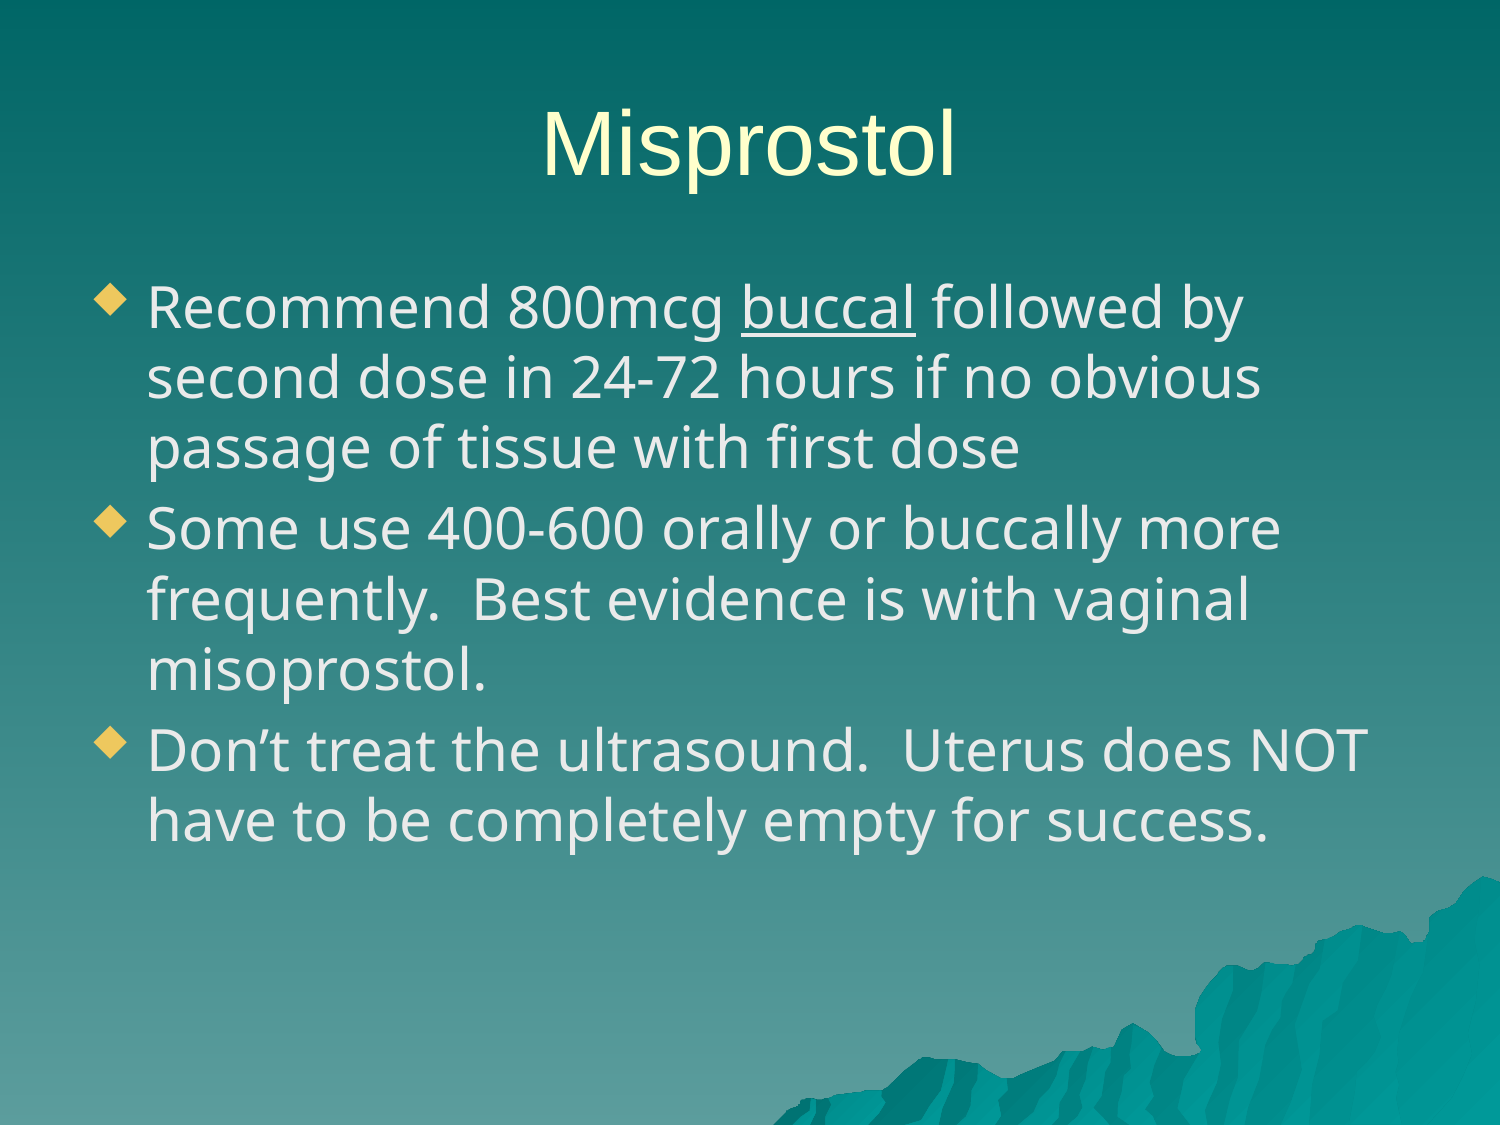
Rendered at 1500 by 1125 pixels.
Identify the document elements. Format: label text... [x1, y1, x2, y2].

list Recommend 800mcg buccal followed by second dose in 24-72 hours if no obvious passage of tissue with first dose Some use 400-600 orally or buccally more frequently. Best evidence is with vaginal misoprostol. Don’t treat the ultrasound. Uterus does NOT have to be completely empty for success. [74, 262, 1426, 1006]
title Misprostol [74, 45, 1426, 233]
